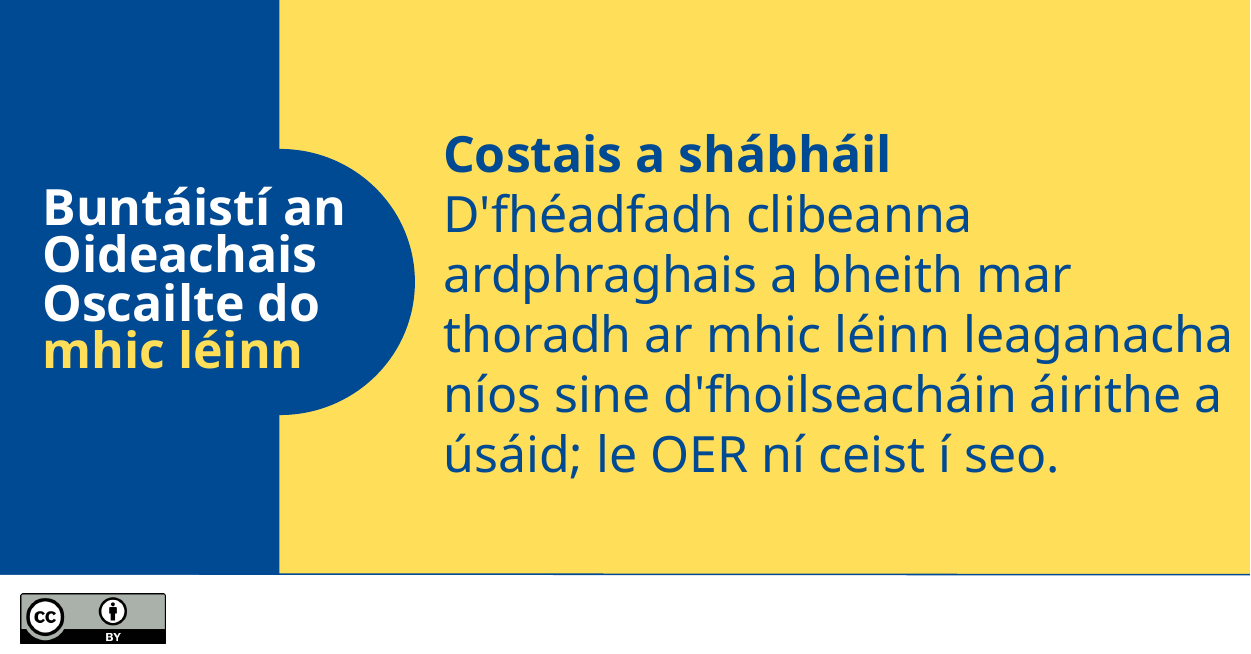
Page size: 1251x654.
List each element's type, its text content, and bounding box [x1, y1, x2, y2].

text_box [0, 0, 280, 573]
text_box Buntáistí an Oideachais Oscailte do mhic léinn [27, 171, 368, 394]
text_box Costais a shábháil D'fhéadfadh clibeanna ardphraghais a bheith mar thoradh ar mhic léinn leaganacha níos sine d'fhoilseacháin áirithe a úsáid; le OER ní ceist í seo. [428, 107, 1250, 497]
text_box [207, 394, 353, 416]
text_box [0, 582, 1250, 654]
text_box [206, 148, 355, 171]
text_box [368, 181, 415, 383]
picture [20, 592, 166, 645]
